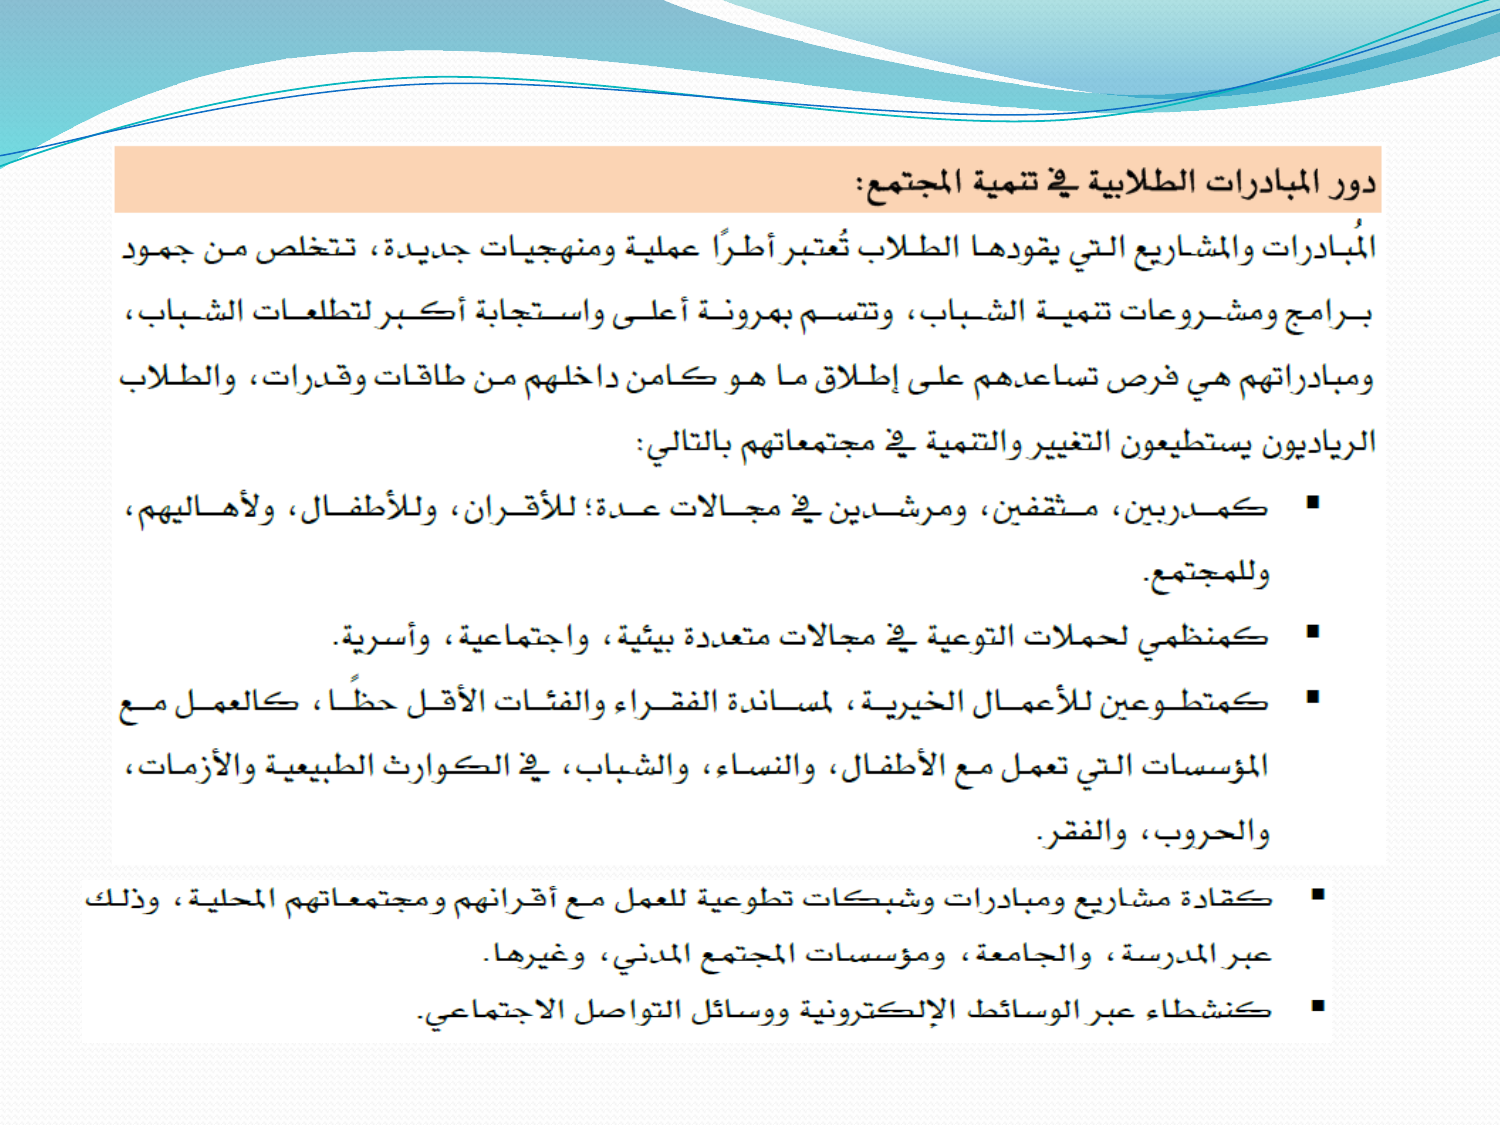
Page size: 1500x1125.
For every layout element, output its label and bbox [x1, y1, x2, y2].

text_box [82, 142, 1386, 1044]
